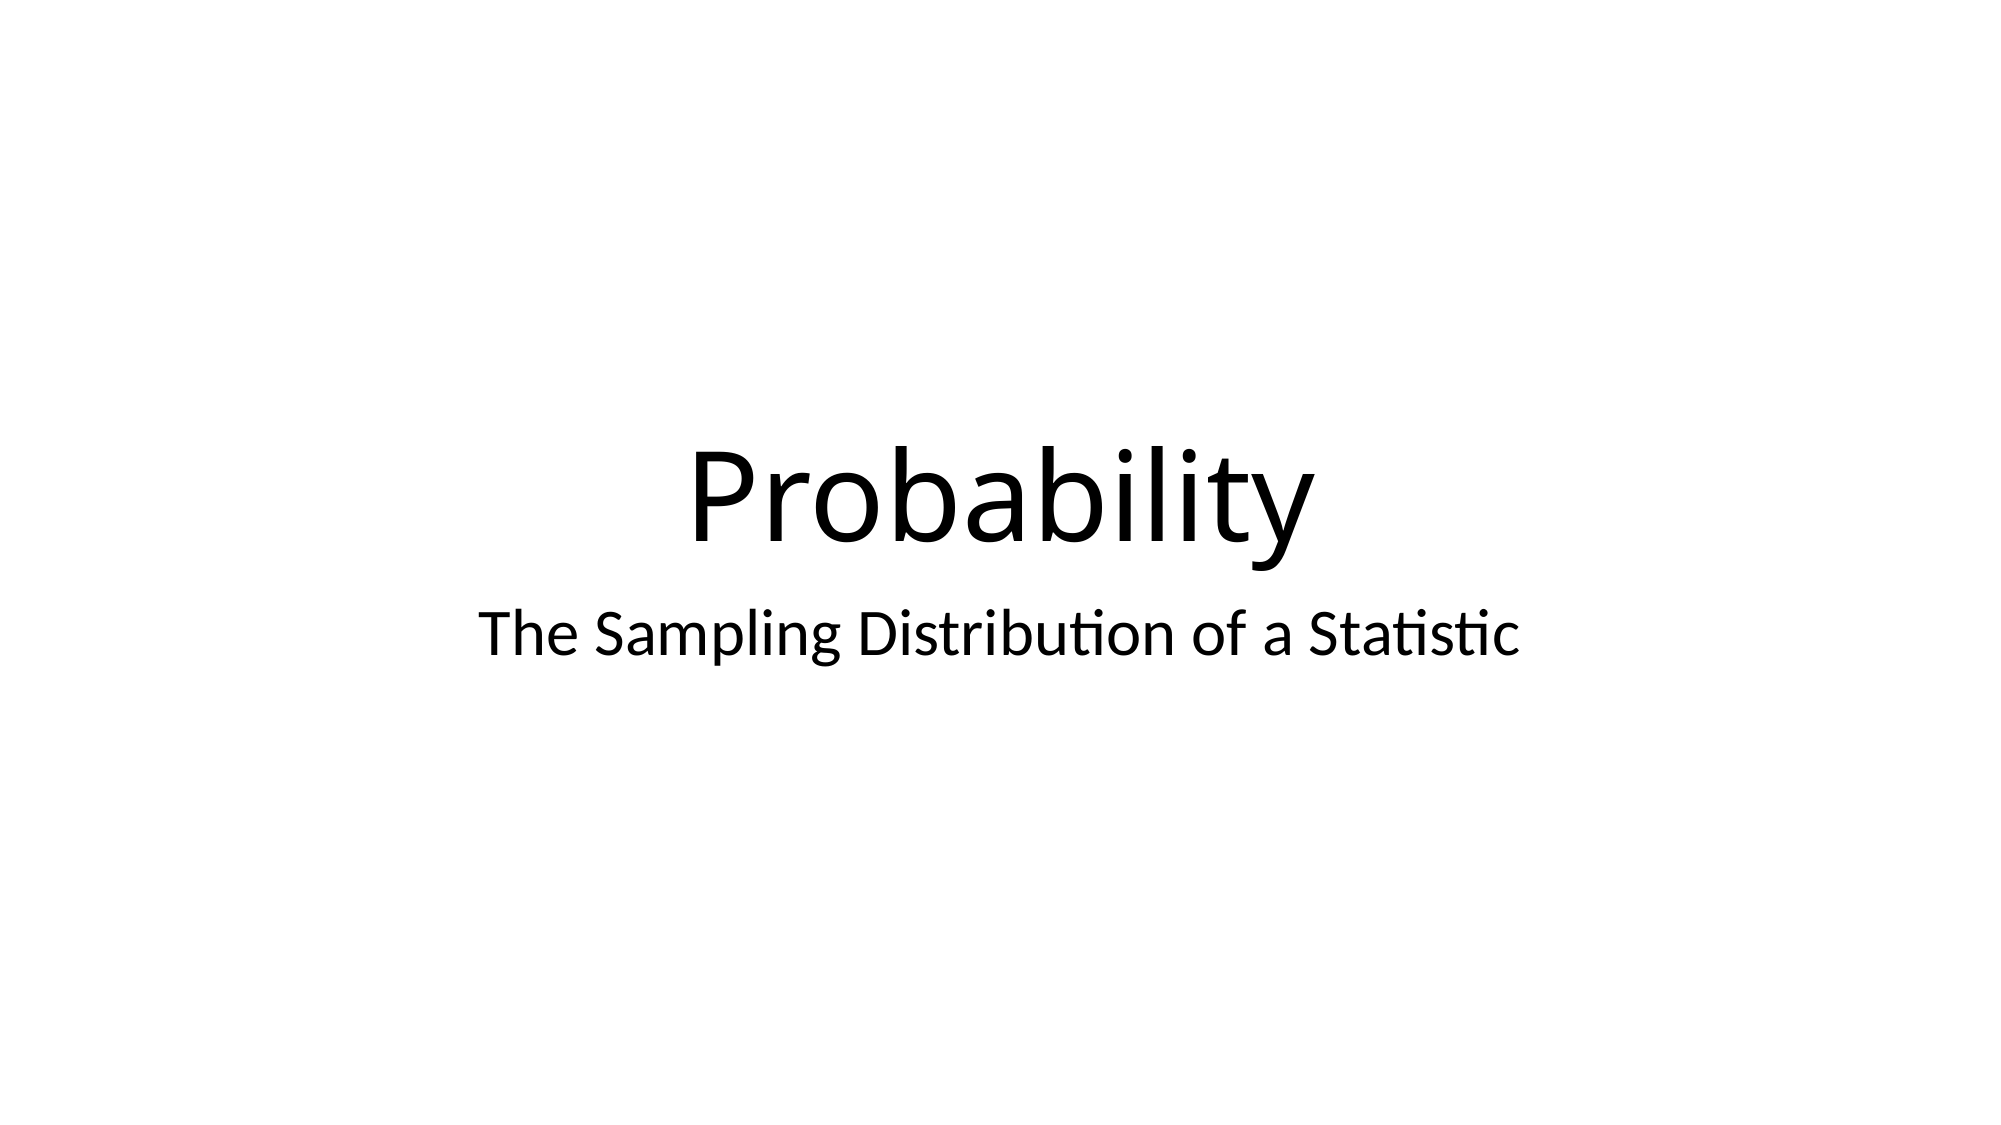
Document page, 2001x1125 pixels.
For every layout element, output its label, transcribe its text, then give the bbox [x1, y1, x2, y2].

subtitle The Sampling Distribution of a Statistic [249, 590, 1750, 863]
title Probability [249, 184, 1750, 576]
